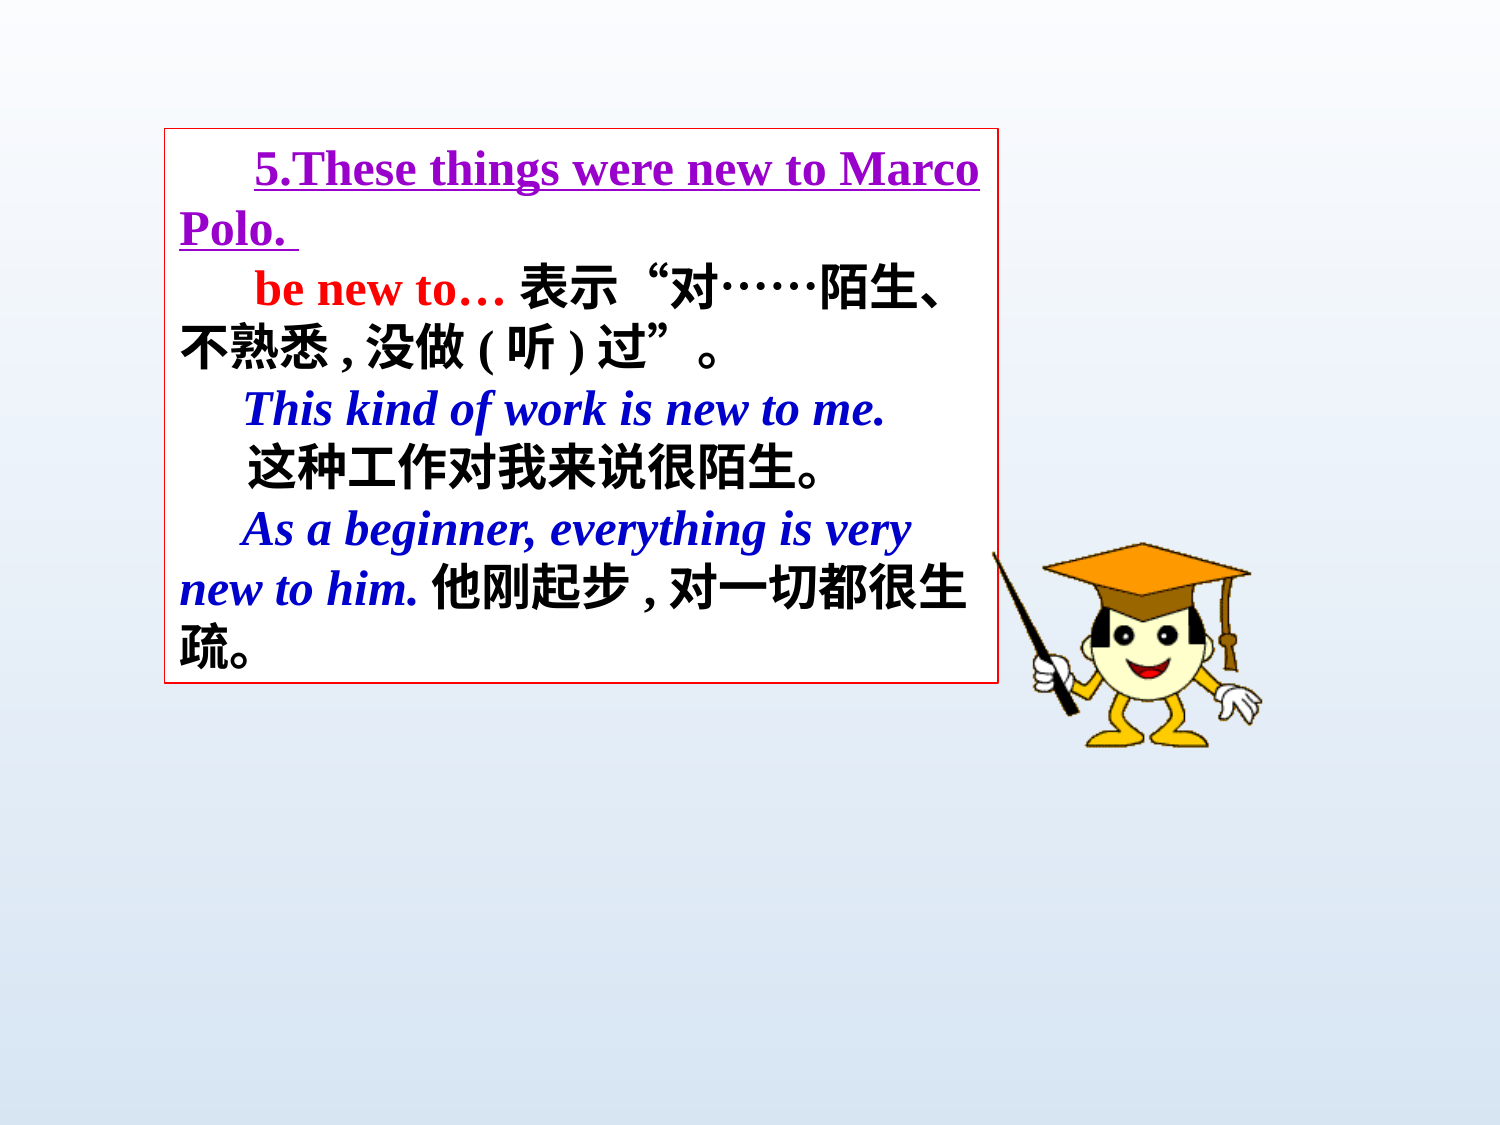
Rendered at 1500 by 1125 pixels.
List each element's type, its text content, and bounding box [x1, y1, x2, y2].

text_box 5.These things were new to Marco Polo. be new to…表示“对……陌生、不熟悉,没做(听)过”。 This kind of work is new to me. 这种工作对我来说很陌生。 As a beginner, everything is very new to him.他刚起步,对一切都很生疏。 [164, 128, 998, 684]
picture [972, 527, 1286, 762]
